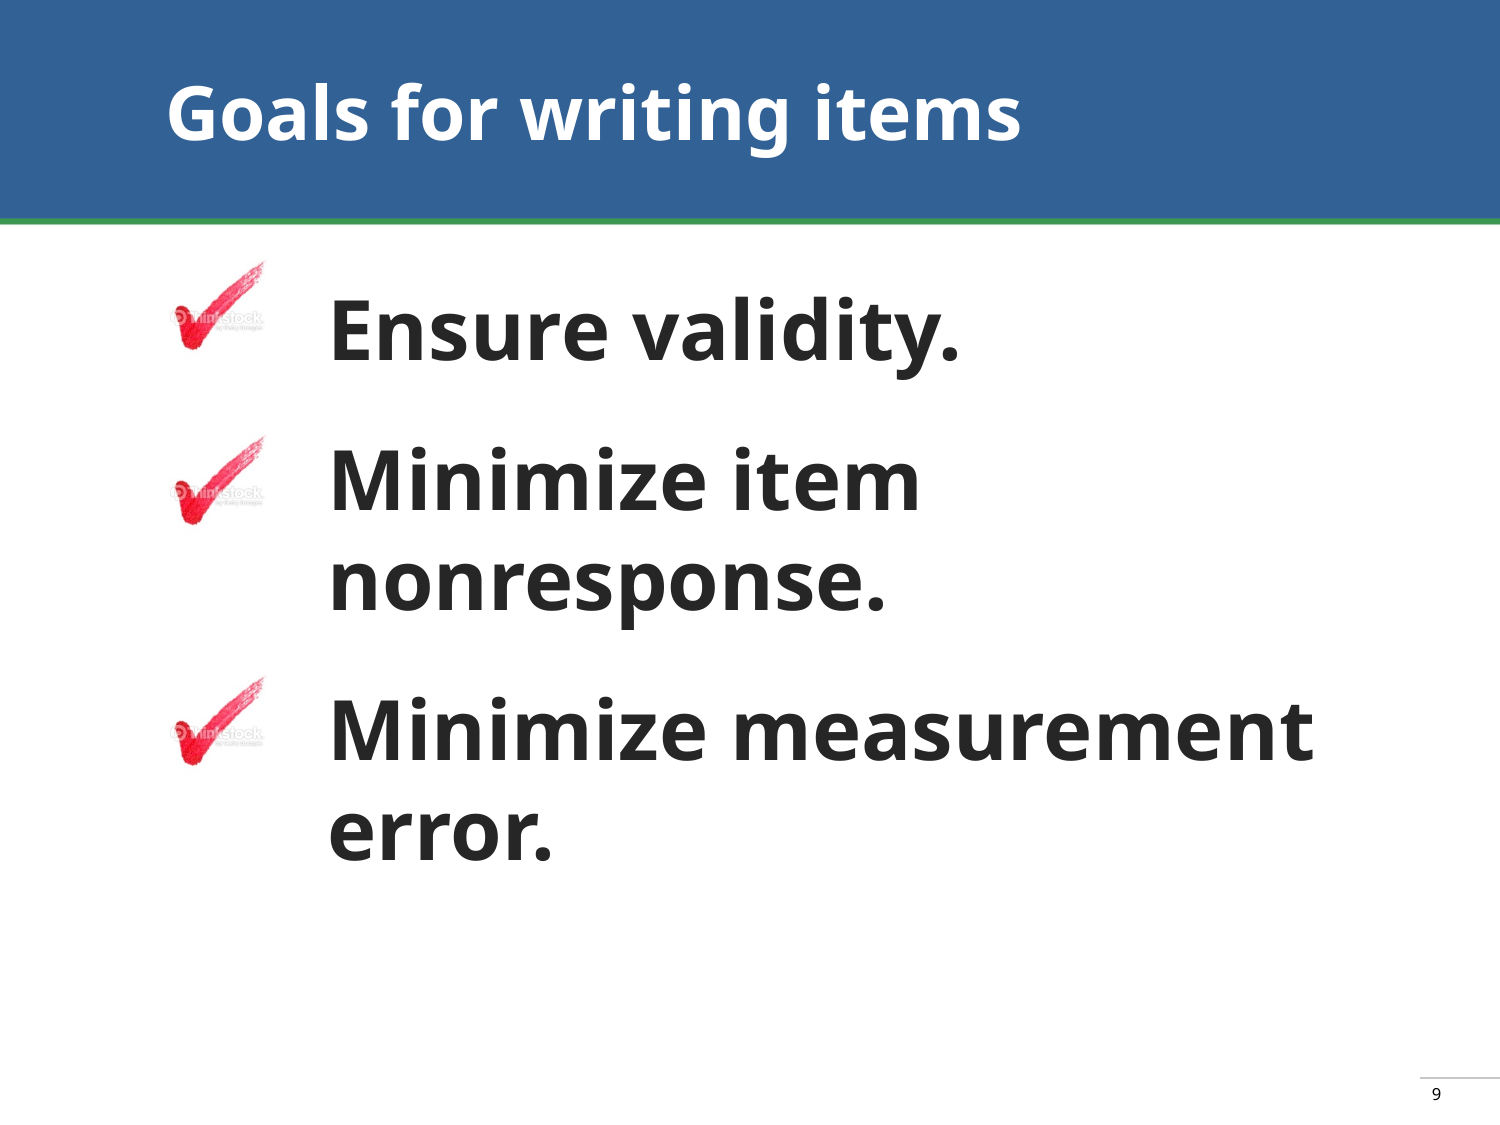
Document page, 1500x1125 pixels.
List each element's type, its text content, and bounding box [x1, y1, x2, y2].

list Ensure validity. Minimize item nonresponse. Minimize measurement error. [312, 270, 1413, 1013]
slide_number 9 [1431, 1085, 1458, 1106]
title Goals for writing items [150, 0, 1350, 221]
picture [0, 0, 1500, 1125]
